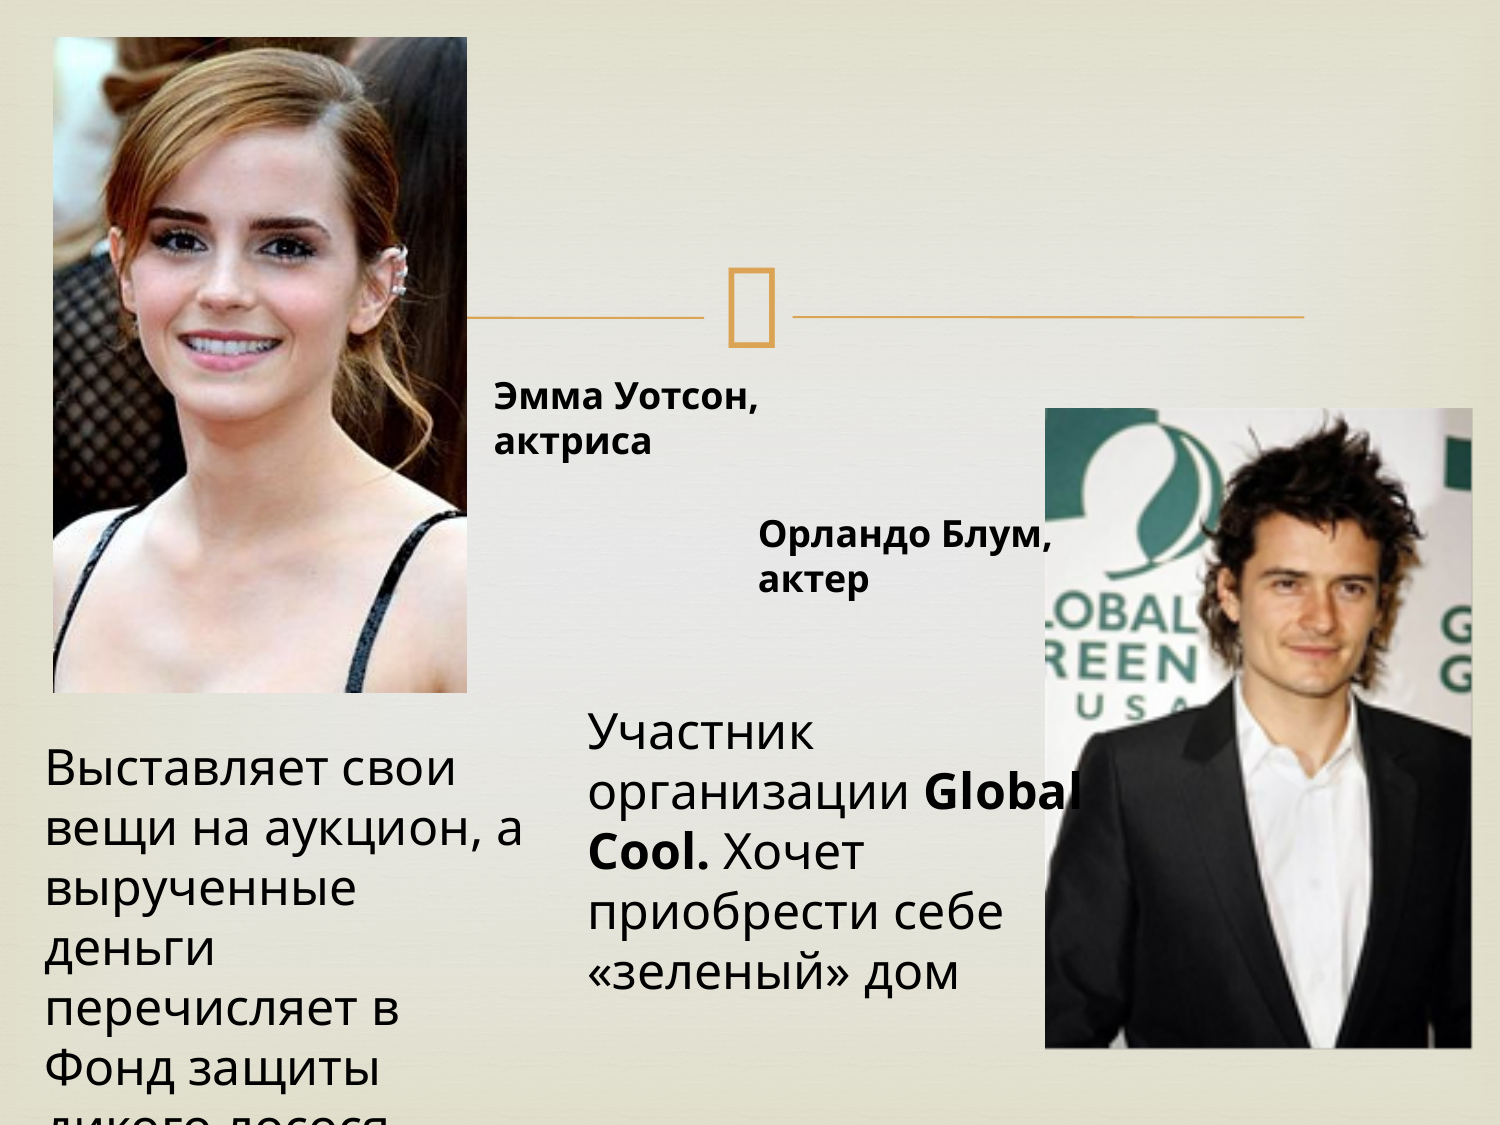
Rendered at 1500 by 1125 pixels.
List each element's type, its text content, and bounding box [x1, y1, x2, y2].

text_box Эмма Уотсон, актриса [478, 364, 784, 470]
text_box Орландо Блум, актер [743, 502, 1038, 607]
picture [52, 36, 468, 694]
text_box Участник организации Global Cool. Хочет приобрести себе «зеленый» дом [572, 692, 1038, 1008]
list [1044, 408, 1476, 1053]
text_box Выставляет свои вещи на аукцион, а вырученные деньги перечисляет в Фонд защиты дикого лосося [29, 727, 550, 1125]
